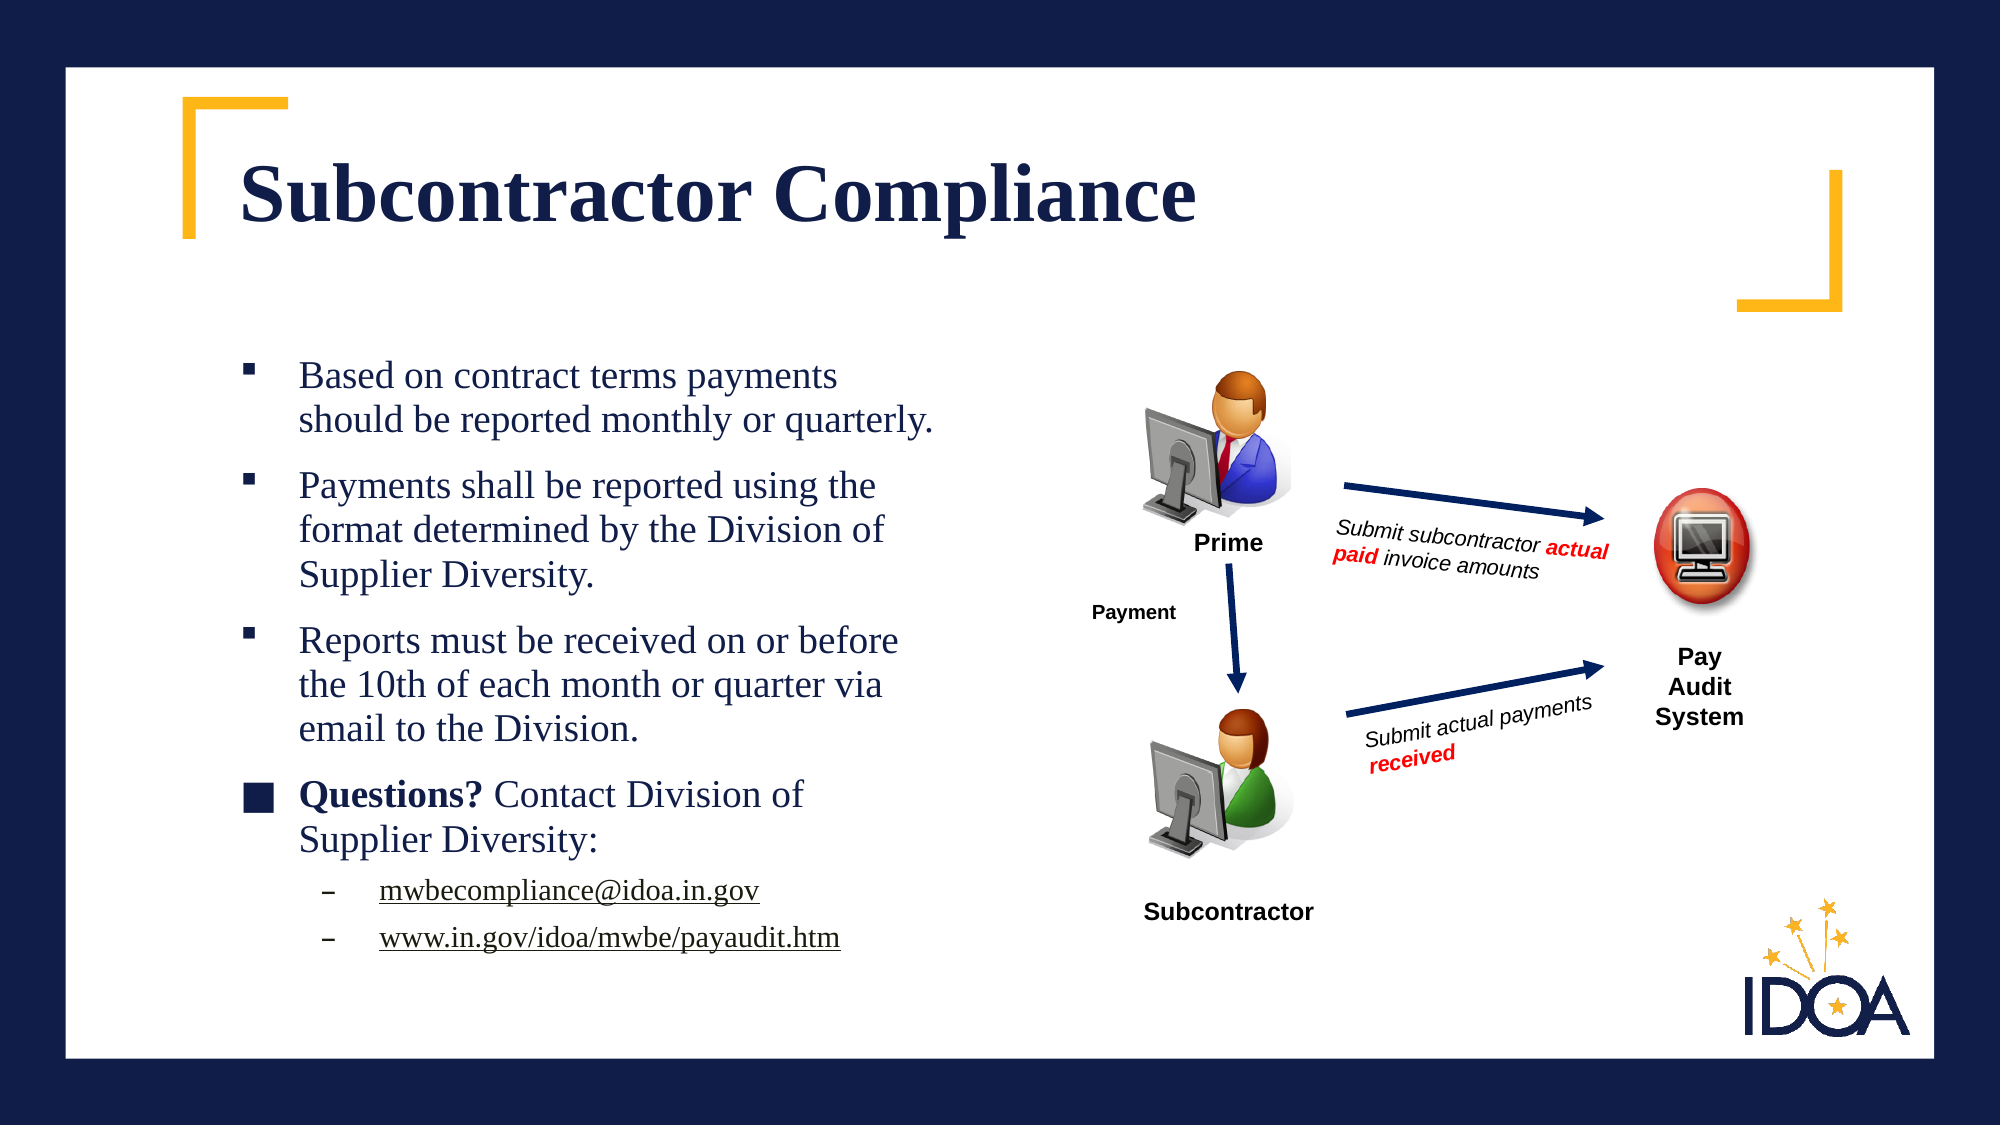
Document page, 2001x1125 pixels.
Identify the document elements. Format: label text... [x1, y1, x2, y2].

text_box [1344, 485, 1605, 519]
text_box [1228, 570, 1239, 694]
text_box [1346, 665, 1605, 715]
picture [1702, 857, 1959, 1114]
list Based on contract terms payments should be reported monthly or quarterly. Payments shall be reported using the format determined by the Division of Supplier Diversity. Reports must be received on or before the 10th of each month or quarter via email to the Division. Questions? Contact Division of Supplier Diversity: mwbecompliance@idoa.in.gov www.in.gov/idoa/mwbe/payaudit.htm [225, 345, 954, 1005]
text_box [1077, 345, 1763, 941]
title Subcontractor Compliance [225, 142, 1800, 279]
